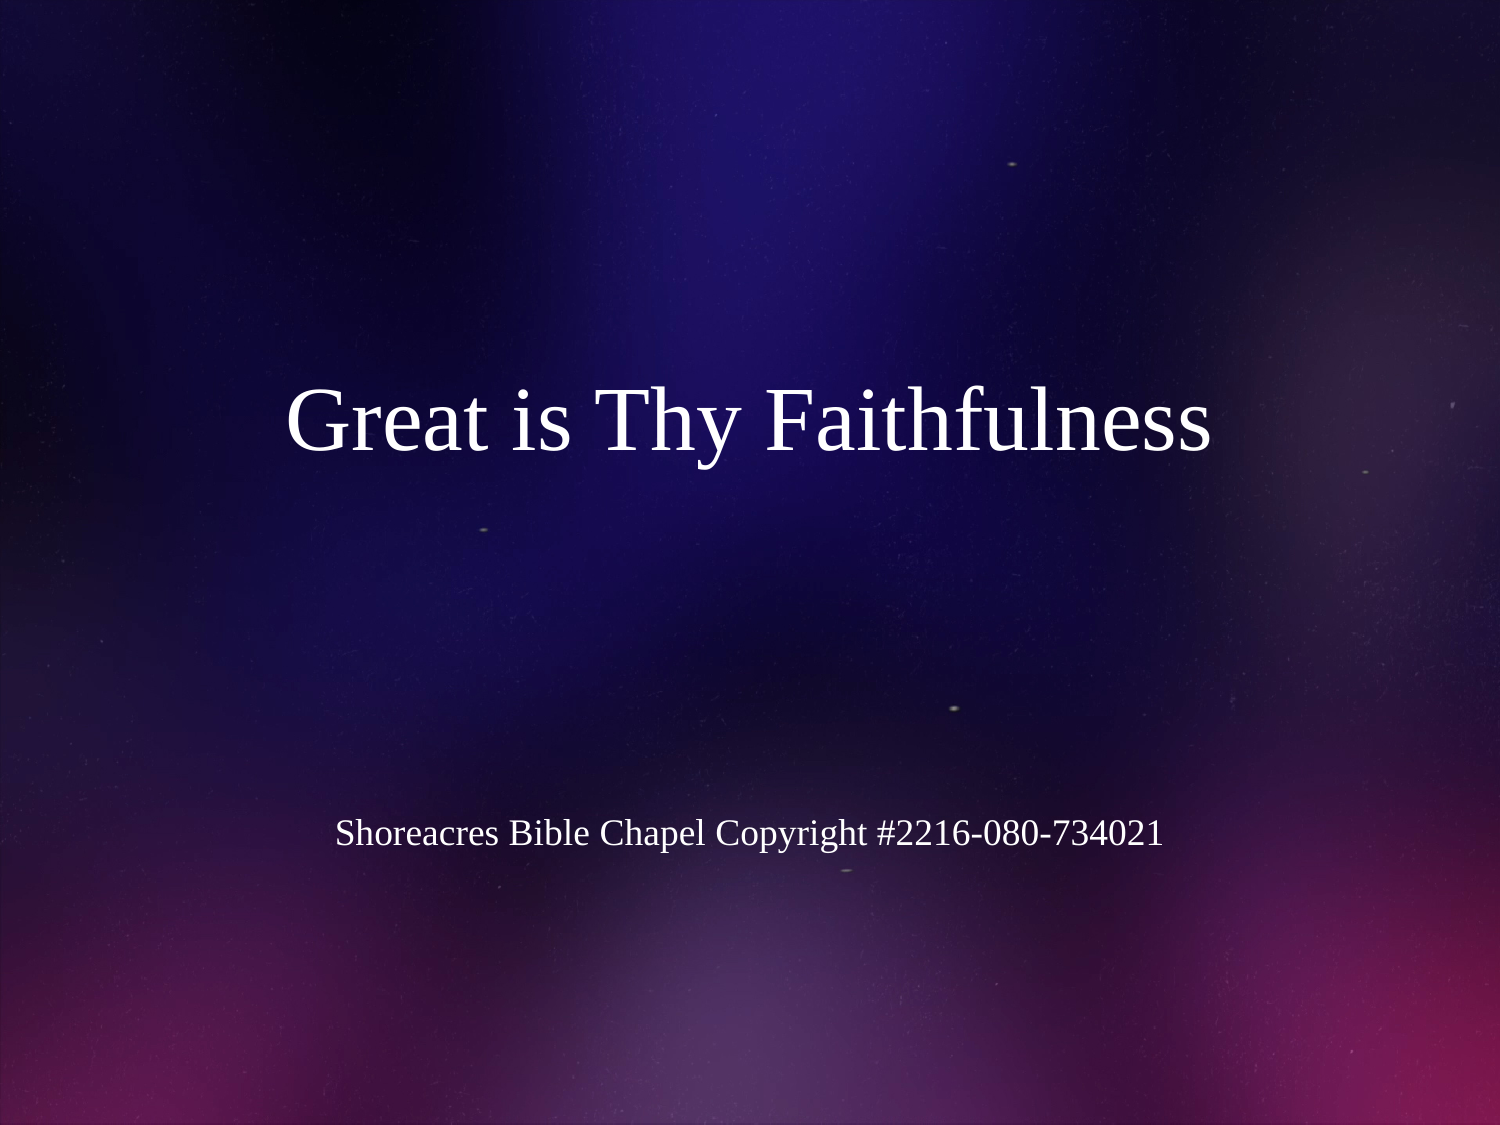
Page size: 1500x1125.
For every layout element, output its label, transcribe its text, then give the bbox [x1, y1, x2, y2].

title Great is Thy Faithfulness [112, 375, 1388, 563]
picture [0, 0, 1500, 1125]
subtitle Shoreacres Bible Chapel Copyright #2216-080-734021 [225, 800, 1275, 1088]
